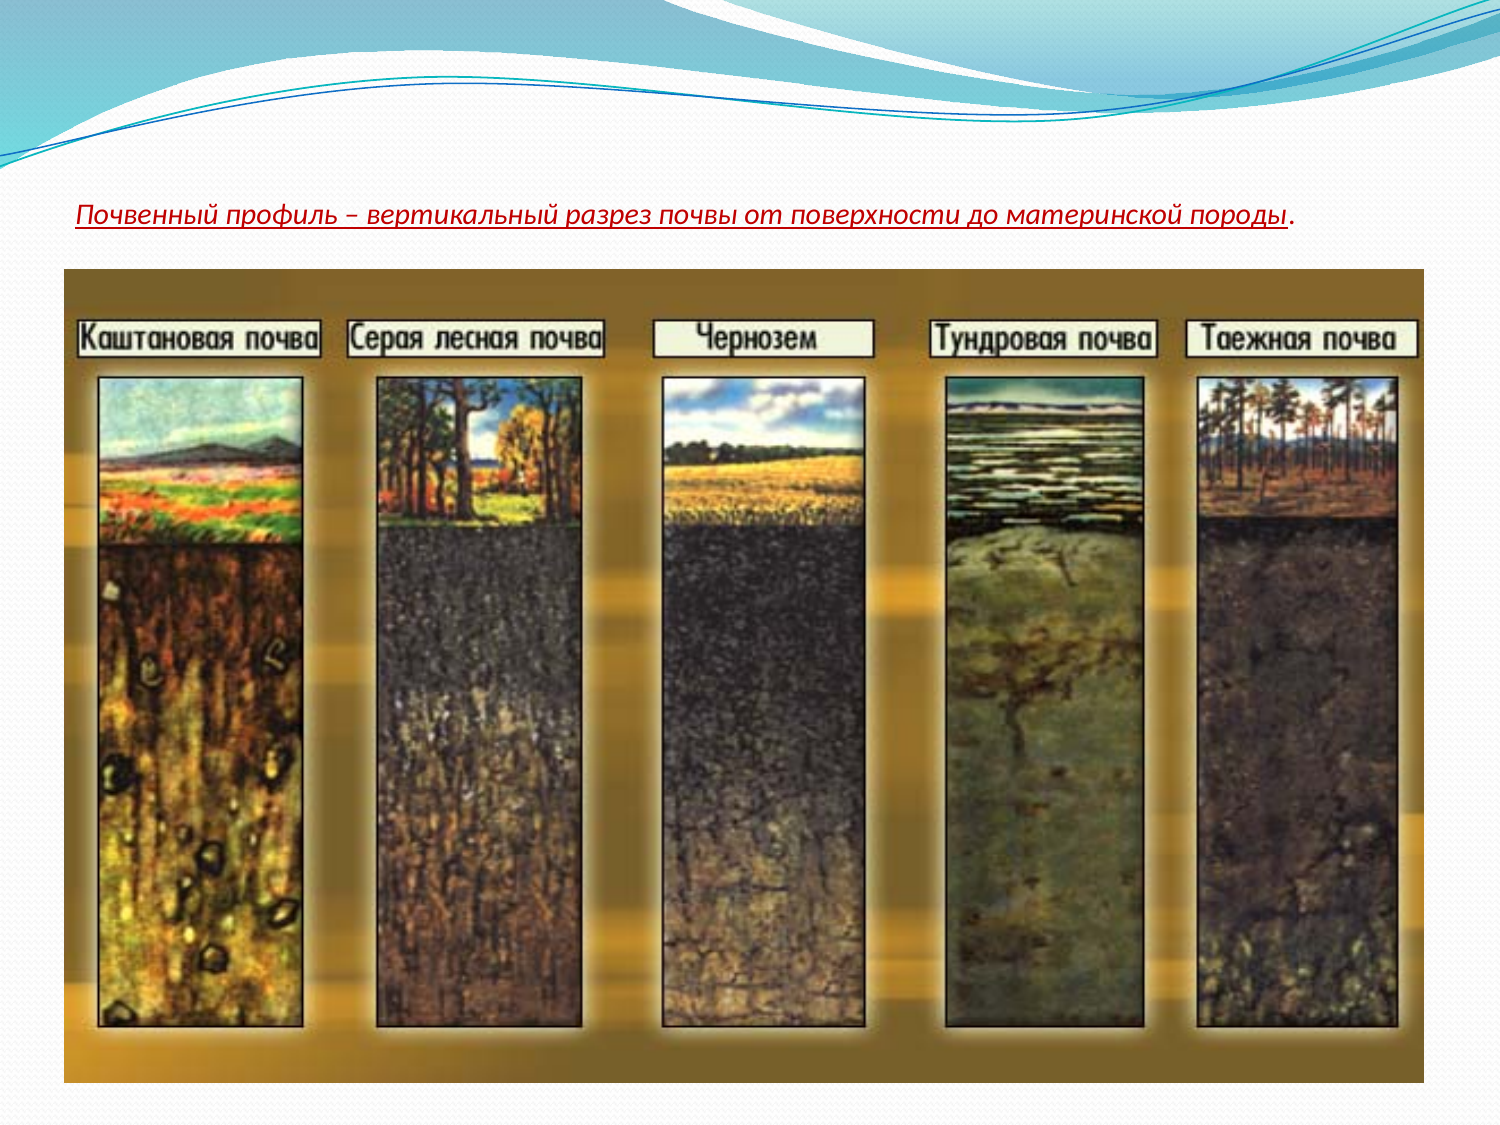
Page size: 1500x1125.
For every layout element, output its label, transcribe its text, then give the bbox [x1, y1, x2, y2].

title Почвенный профиль – вертикальный разрез почвы от поверхности до материнской породы. [75, 115, 1425, 271]
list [64, 269, 1424, 1083]
